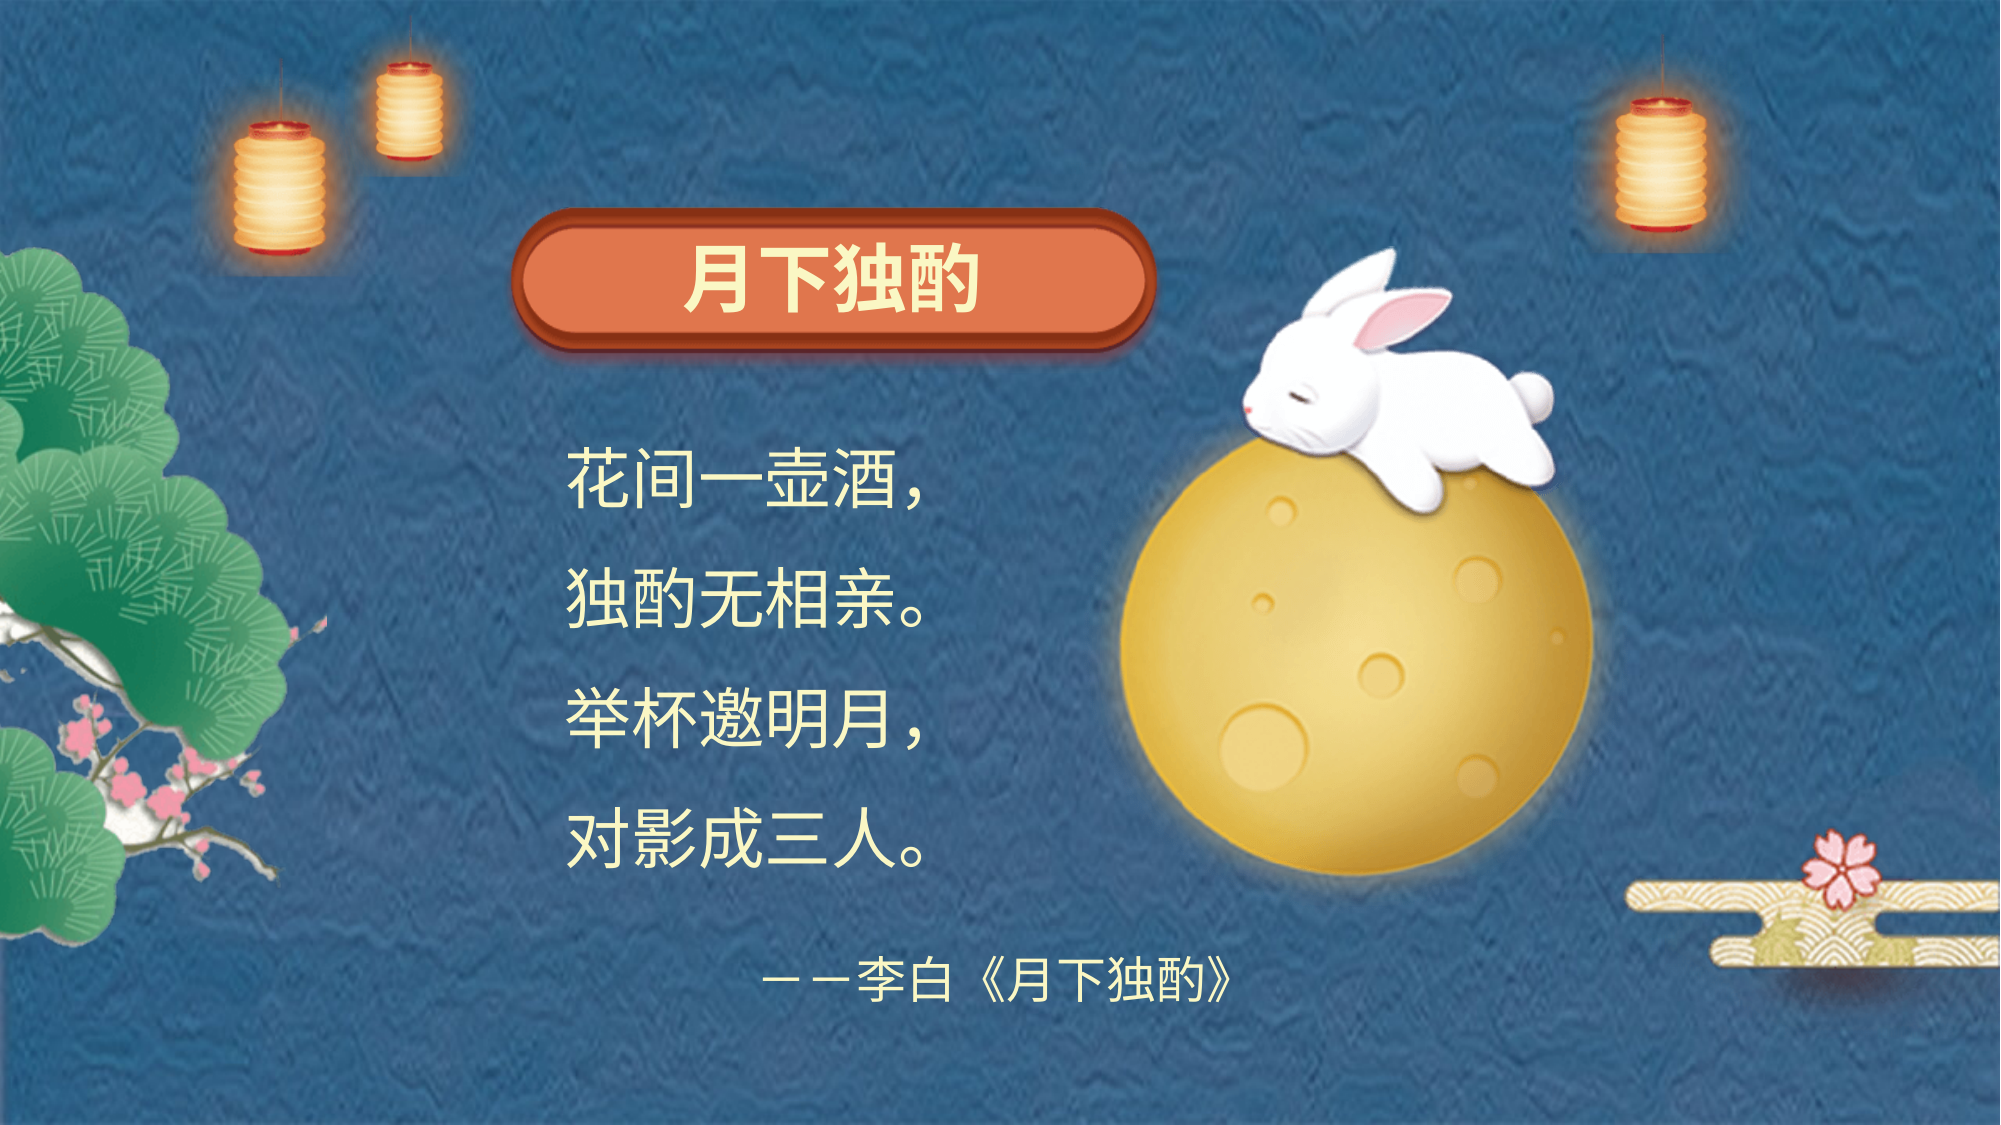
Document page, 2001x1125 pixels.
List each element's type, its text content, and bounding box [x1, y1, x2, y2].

text_box 花间一壶酒， 独酌无相亲。 举杯邀明月， 对影成三人。 [549, 424, 998, 884]
text_box －－李白《月下独酌》 [212, 910, 1272, 1016]
picture [0, 0, 2000, 1125]
